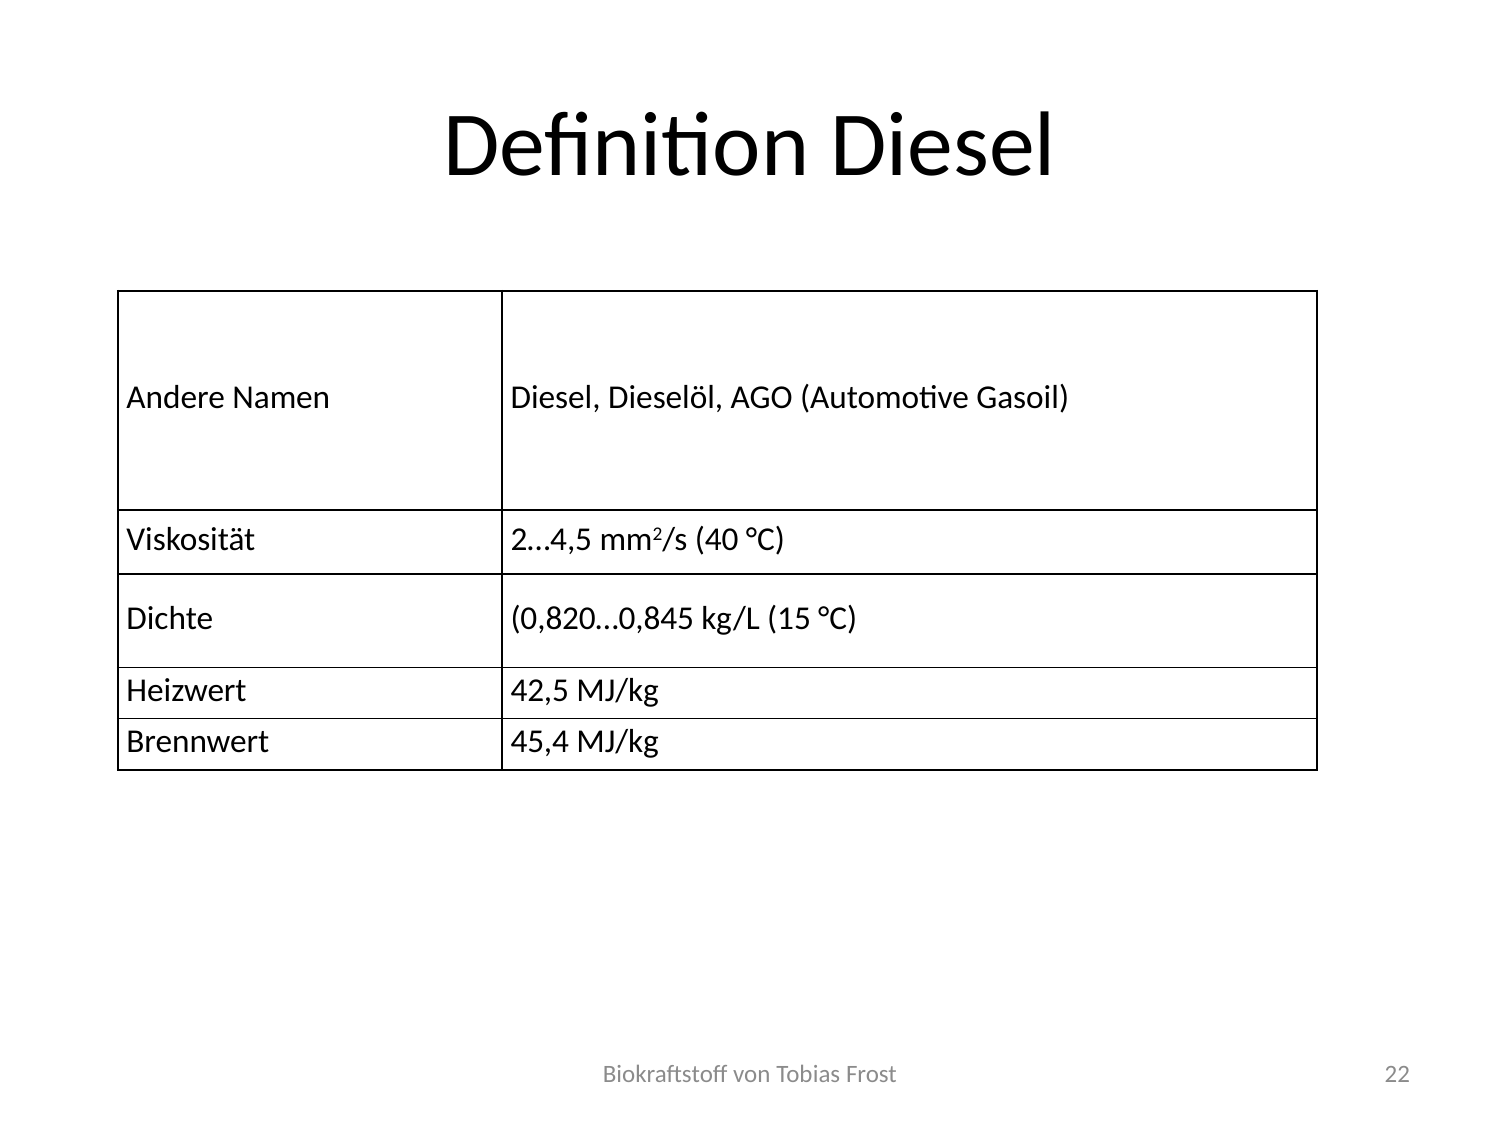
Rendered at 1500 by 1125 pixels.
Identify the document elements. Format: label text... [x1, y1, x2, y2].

slide_number 22 [1074, 1042, 1425, 1103]
table_cell (0,820…0,845 kg/L (15 °C) [503, 575, 1316, 667]
table_cell Brennwert [119, 719, 501, 769]
table_cell 45,4 MJ/kg [503, 719, 1316, 769]
table_cell Viskosität [119, 511, 501, 573]
table_header Diesel, Dieselöl, AGO (Automotive Gasoil) [503, 292, 1316, 509]
table_cell 42,5 MJ/kg [503, 668, 1316, 718]
table_header Andere Namen [119, 292, 501, 509]
title Definition Diesel [75, 45, 1425, 233]
table_cell Dichte [119, 575, 501, 667]
table_cell Heizwert [119, 668, 501, 718]
table_cell 2…4,5 mm2/s (40 °C) [503, 511, 1316, 573]
footer Biokraftstoff von Tobias Frost [512, 1042, 988, 1103]
